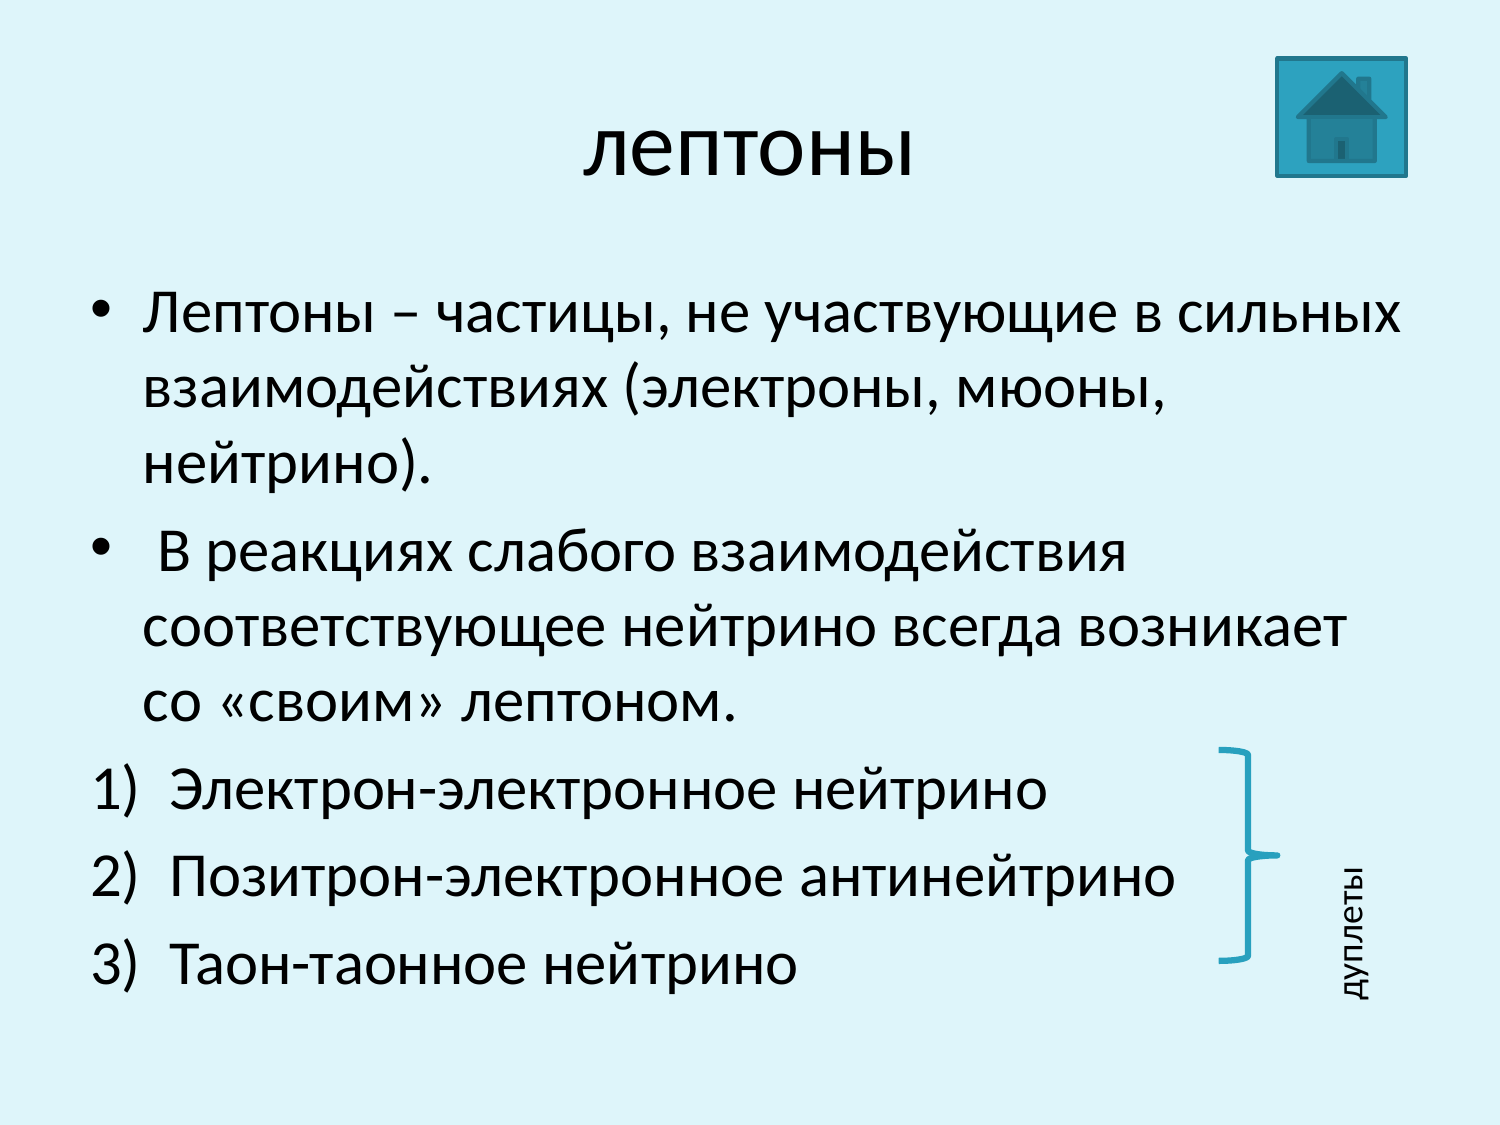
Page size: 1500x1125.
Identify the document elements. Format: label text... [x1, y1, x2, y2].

title лептоны [74, 44, 1426, 233]
text_box дуплеты [1317, 607, 1377, 1016]
list Лептоны – частицы, не участвующие в сильных взаимодействиях (электроны, мюоны, нейтрино). В реакциях слабого взаимодействия соответствующее нейтрино всегда возникает со «своим» лептоном. Электрон-электронное нейтрино Позитрон-электронное антинейтрино Таон-таонное нейтрино [74, 262, 1426, 1006]
text_box [1275, 56, 1408, 178]
text_box [1218, 749, 1279, 962]
